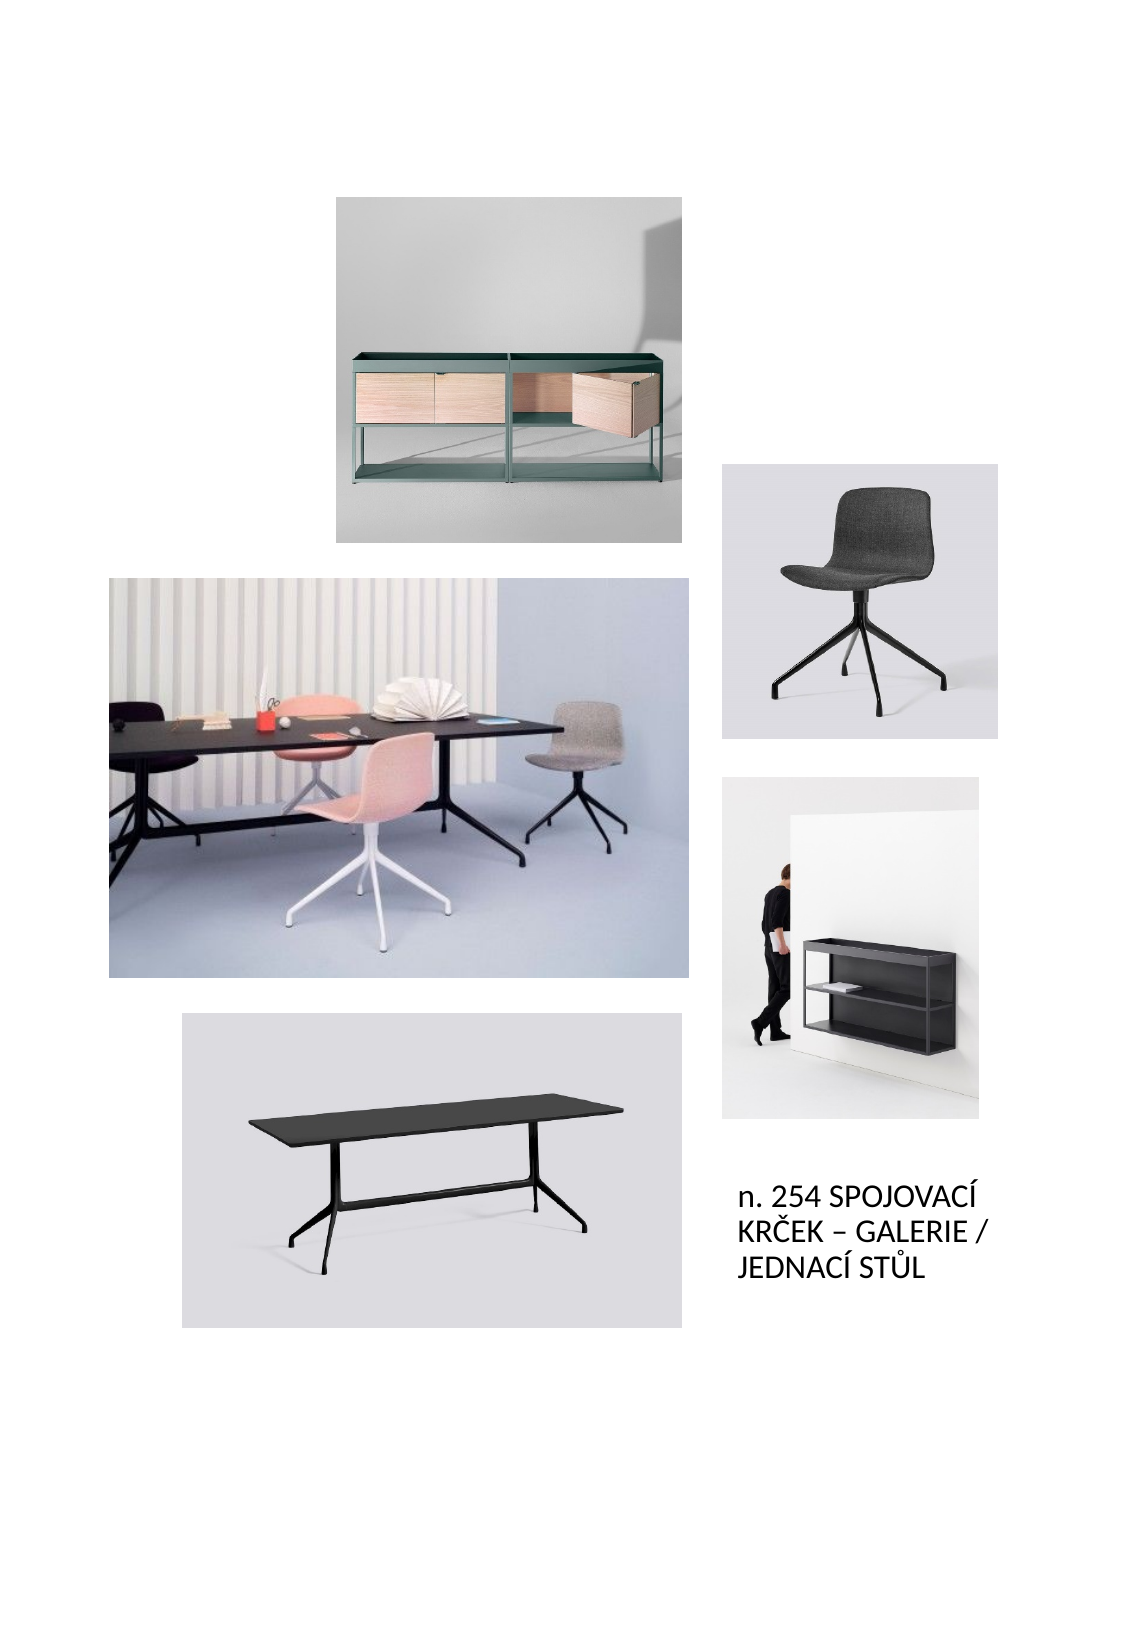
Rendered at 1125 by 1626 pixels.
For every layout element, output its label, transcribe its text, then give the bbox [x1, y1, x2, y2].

picture [108, 578, 689, 978]
picture [335, 197, 682, 543]
text_box n. 254 SPOJOVACÍ KRČEK – GALERIE / JEDNACÍ STŮL [722, 1170, 1037, 1339]
picture [722, 464, 998, 739]
picture [722, 777, 979, 1119]
picture [182, 1013, 682, 1328]
